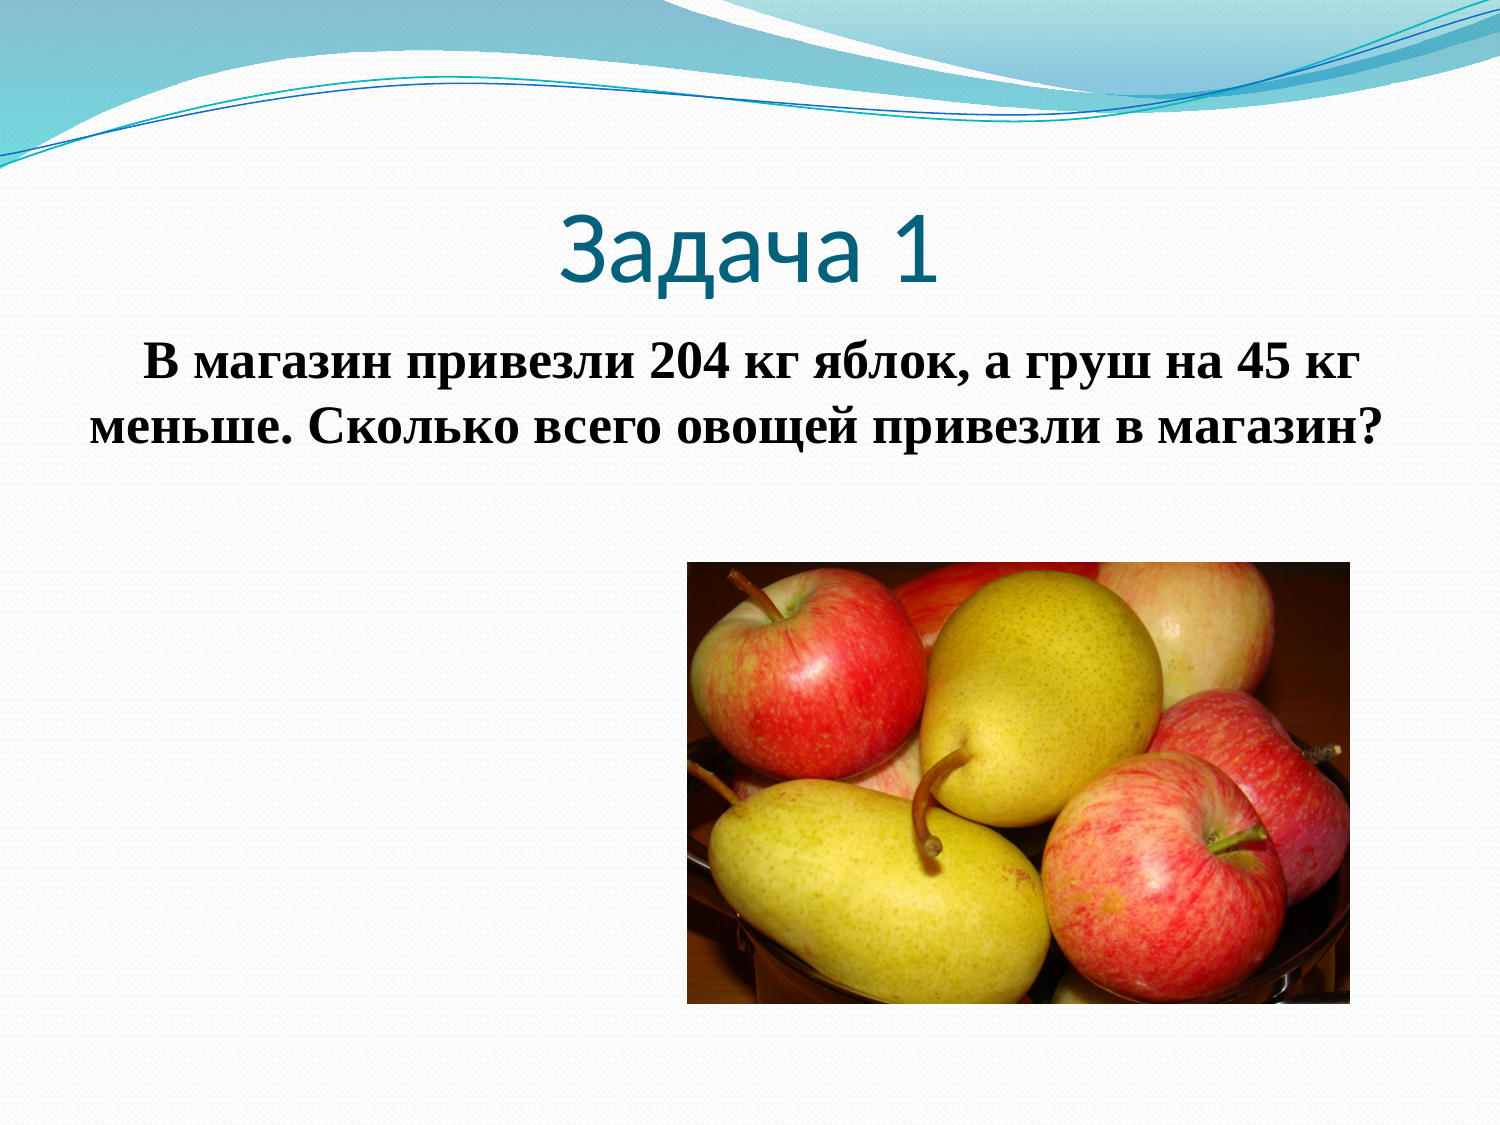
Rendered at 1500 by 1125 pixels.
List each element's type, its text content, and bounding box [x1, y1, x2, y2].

title Задача 1 [75, 115, 1425, 303]
list В магазин привезли 204 кг яблок, а груш на 45 кг меньше. Сколько всего овощей привезли в магазин? [75, 317, 1425, 1038]
picture [687, 562, 1350, 1004]
